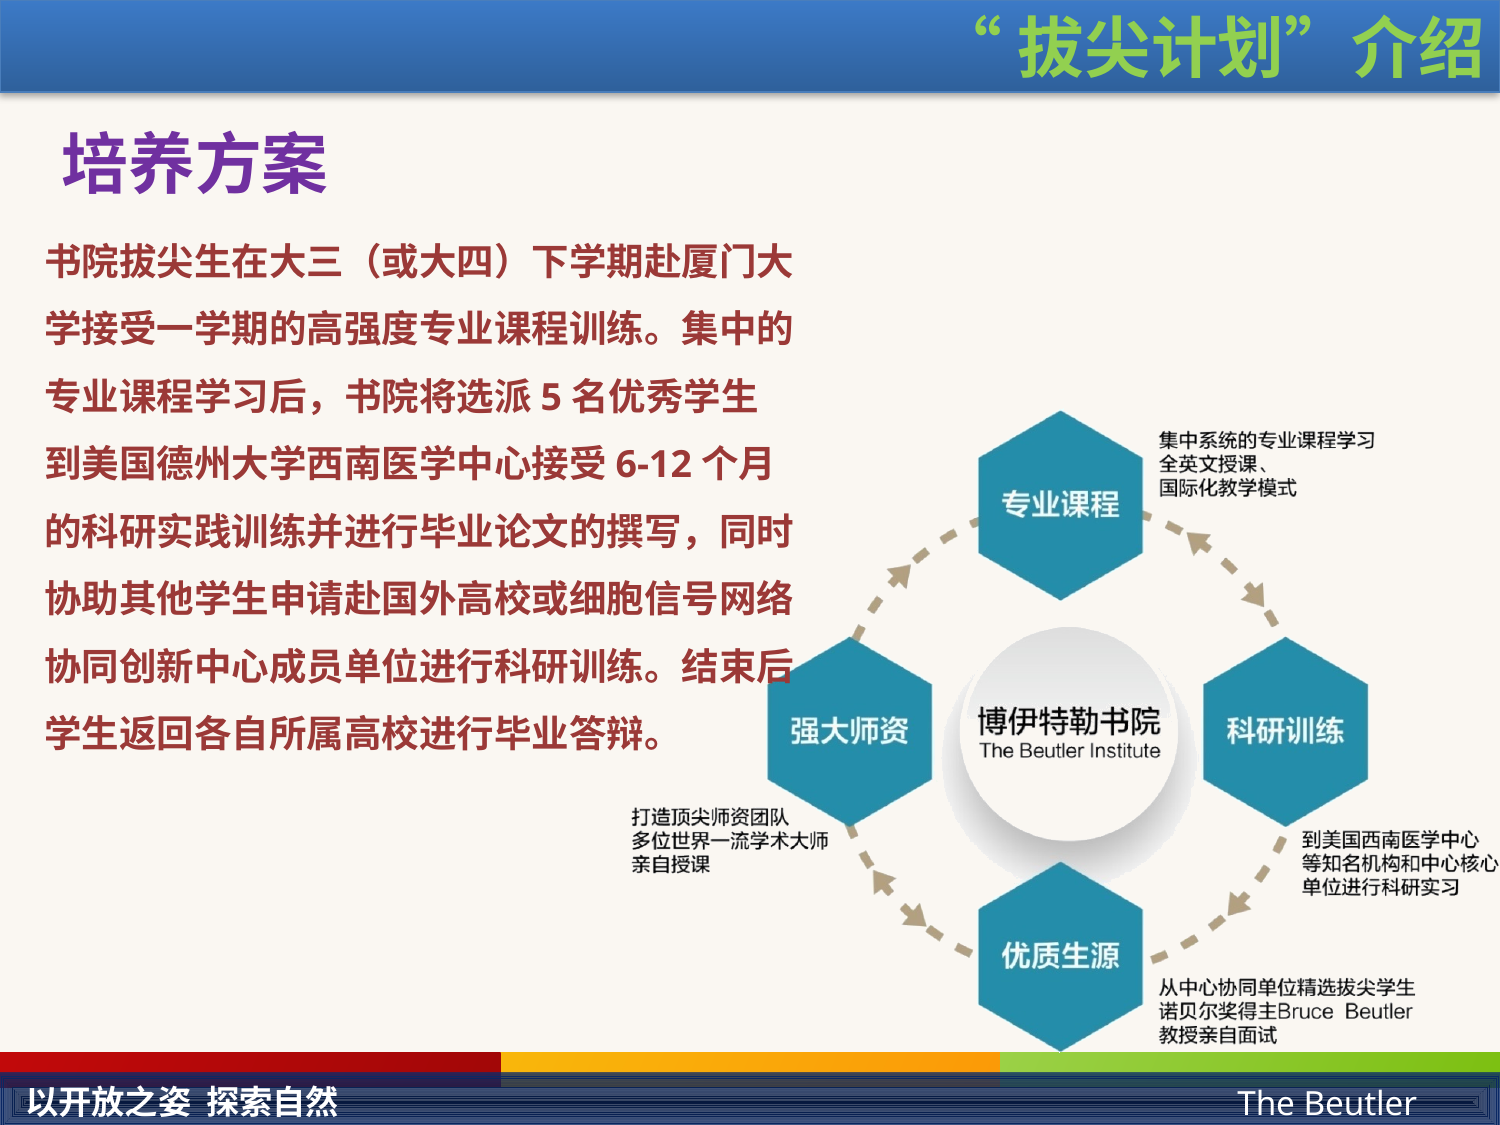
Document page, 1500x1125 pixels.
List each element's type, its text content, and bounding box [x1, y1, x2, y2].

text_box 书院拔尖生在大三（或大四）下学期赴厦门大学接受一学期的高强度专业课程训练。集中的专业课程学习后，书院将选派5名优秀学生到美国德州大学西南医学中心接受6-12个月的科研实践训练并进行毕业论文的撰写，同时协助其他学生申请赴国外高校或细胞信号网络协同创新中心成员单位进行科研训练。结束后学生返回各自所属高校进行毕业答辩。 [29, 208, 809, 763]
text_box 培养方案 [46, 114, 1149, 210]
title “拔尖计划”介绍 [0, 0, 1500, 93]
picture [619, 408, 1500, 1065]
